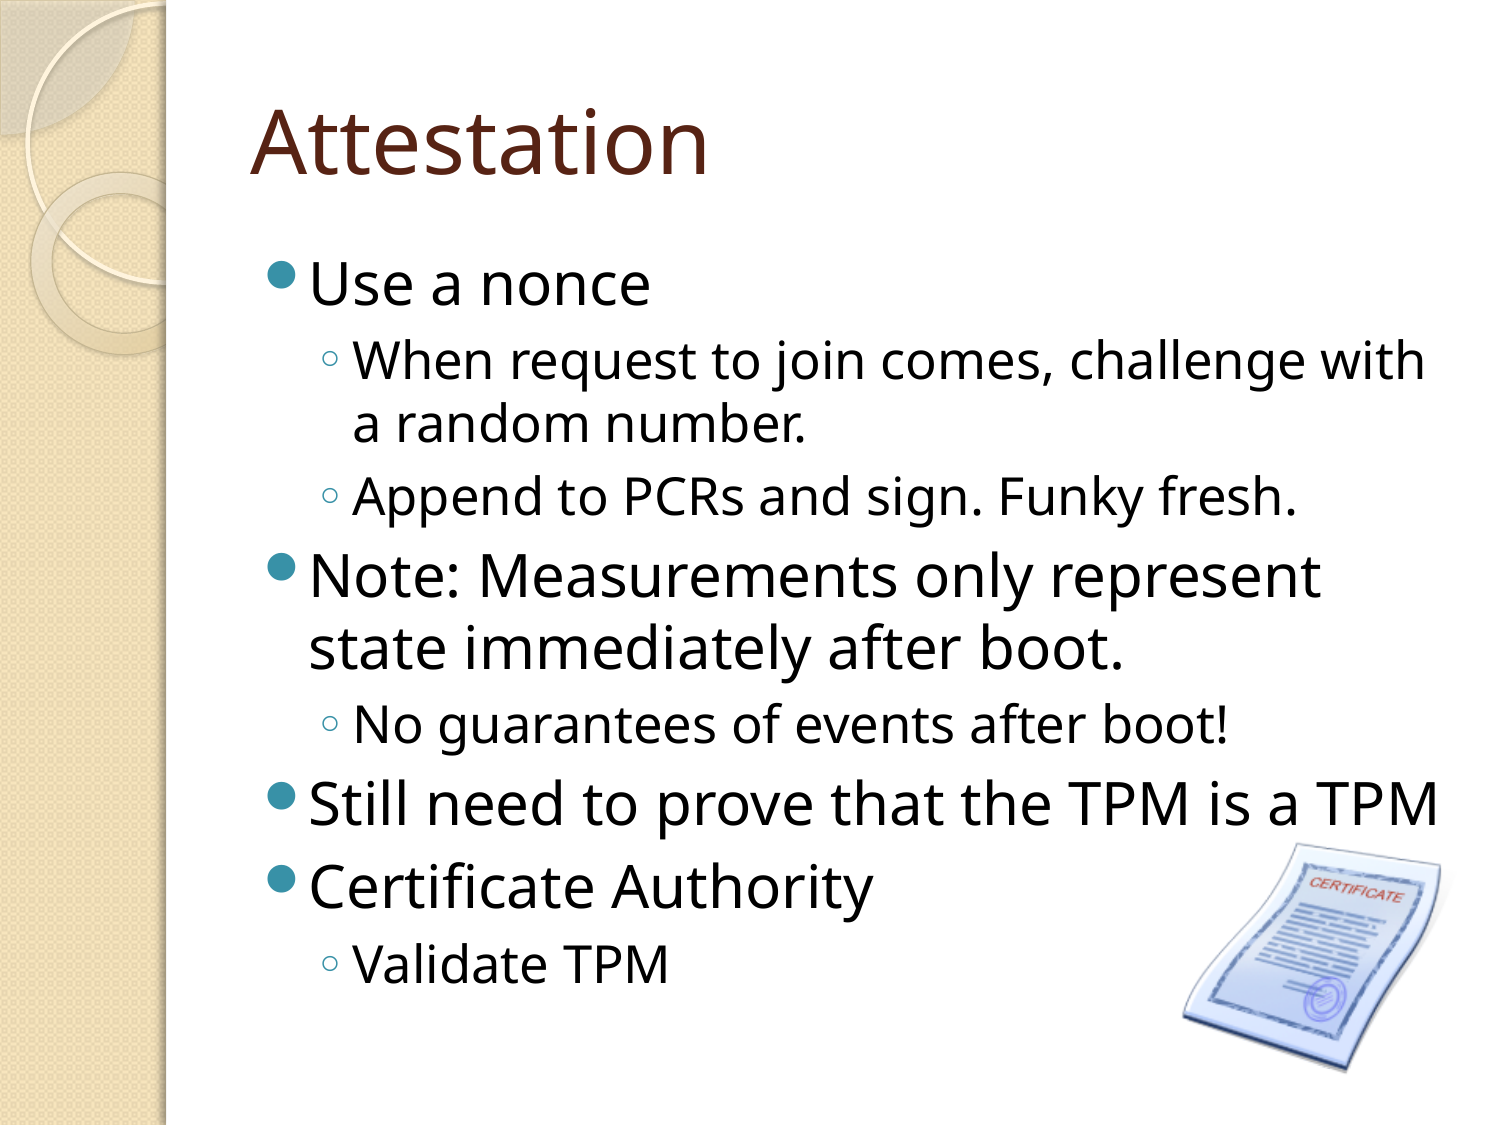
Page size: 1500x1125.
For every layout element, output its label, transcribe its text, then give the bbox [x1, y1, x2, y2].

picture [1174, 812, 1457, 1094]
title Attestation [235, 45, 1466, 233]
list Use a nonce When request to join comes, challenge with a random number. Append to PCRs and sign. Funky fresh. Note: Measurements only represent state immediately after boot. No guarantees of events after boot! Still need to prove that the TPM is a TPM Certificate Authority Validate TPM [235, 237, 1466, 1025]
